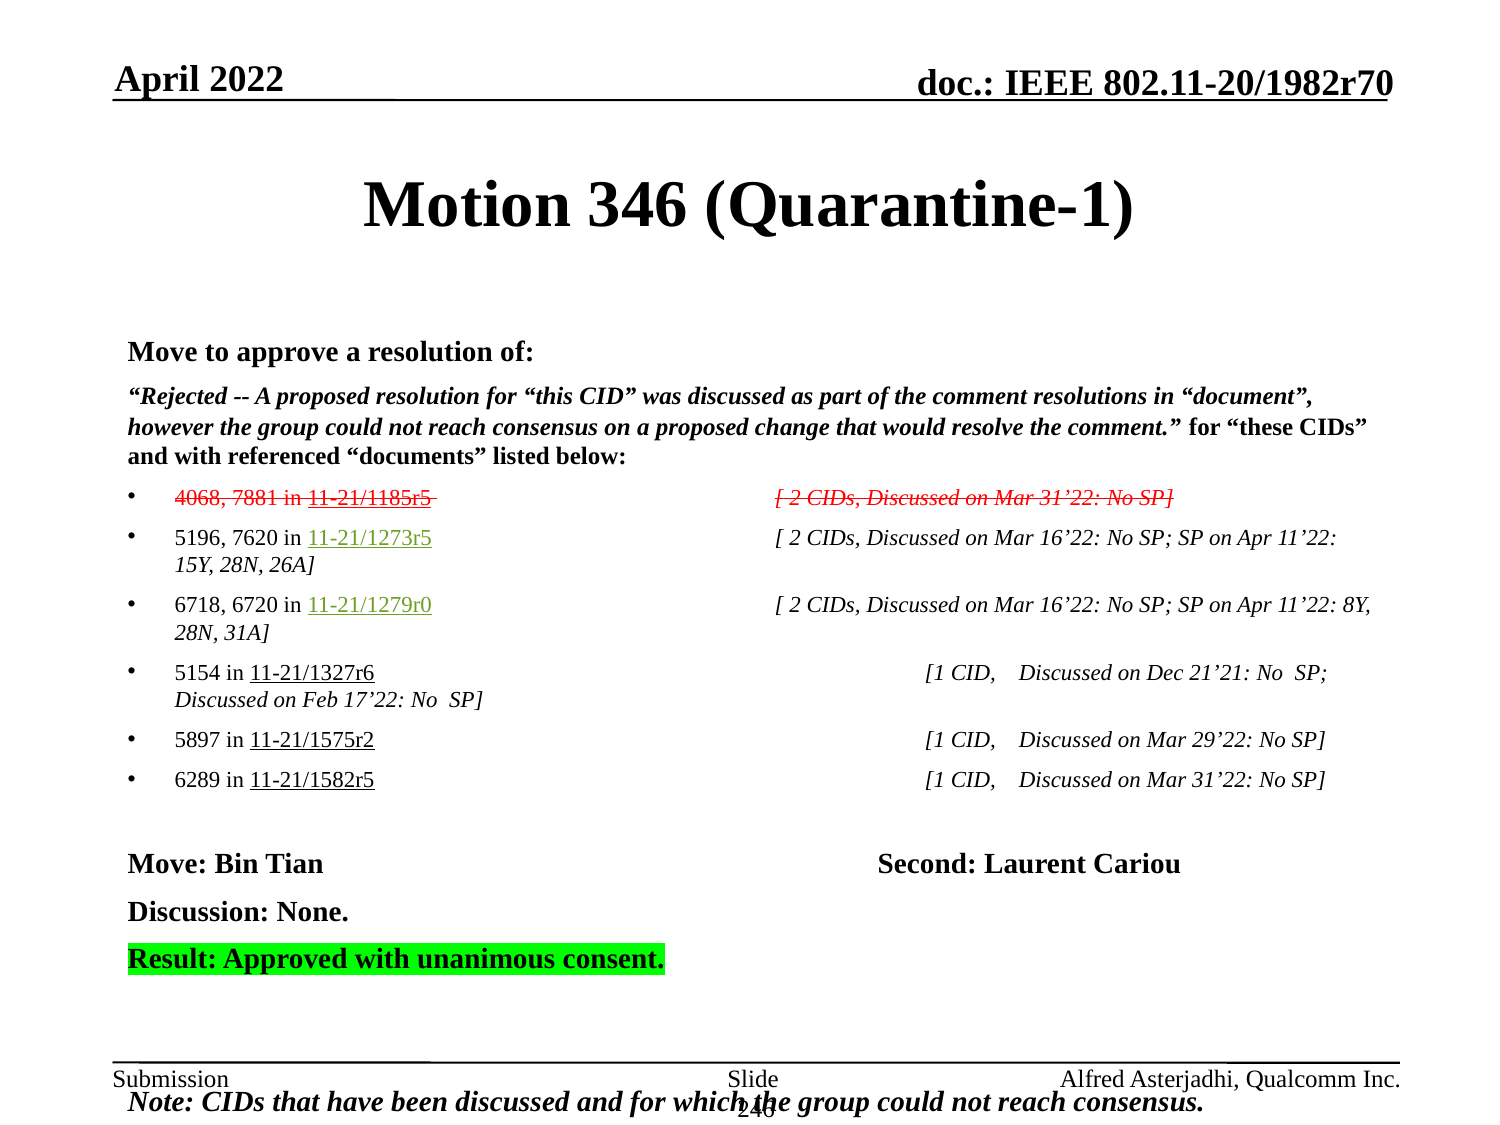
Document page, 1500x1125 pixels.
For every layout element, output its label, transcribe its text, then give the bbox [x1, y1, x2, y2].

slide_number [114, 54, 423, 100]
footer Alfred Asterjadhi, Qualcomm Inc. [878, 1061, 1402, 1093]
list Move to approve a resolution of: “Rejected -- A proposed resolution for “this CID” was discussed as part of the comment resolutions in “document”, however the group could not reach consensus on a proposed change that would resolve the comment.” for “these CIDs” and with referenced “documents” listed below: 4068, 7881 in 11-21/1185r5 [ 2 CIDs, Discussed on Mar 31’22: No SP] 5196, 7620 in 11-21/1273r5 [ 2 CIDs, Discussed on Mar 16’22: No SP; SP on Apr 11’22: 15Y, 28N, 26A] 6718, 6720 in 11-21/1279r0 [ 2 CIDs, Discussed on Mar 16’22: No SP; SP on Apr 11’22: 8Y, 28N, 31A] 5154 in 11-21/1327r6 [1 CID, Discussed on Dec 21’21: No SP; Discussed on Feb 17’22: No SP] 5897 in 11-21/1575r2 [1 CID, Discussed on Mar 29’22: No SP] 6289 in 11-21/1582r5 [1 CID, Discussed on Mar 31’22: No SP] Move: Bin Tian Second: Laurent Cariou Discussion: None. Result: Approved with unanimous consent. Note: CIDs that have been discussed and for which the group could not reach consensus. [112, 324, 1388, 1063]
title Motion 346 (Quarantine-1) [112, 112, 1388, 288]
slide_number Slide 246 [712, 1061, 800, 1123]
